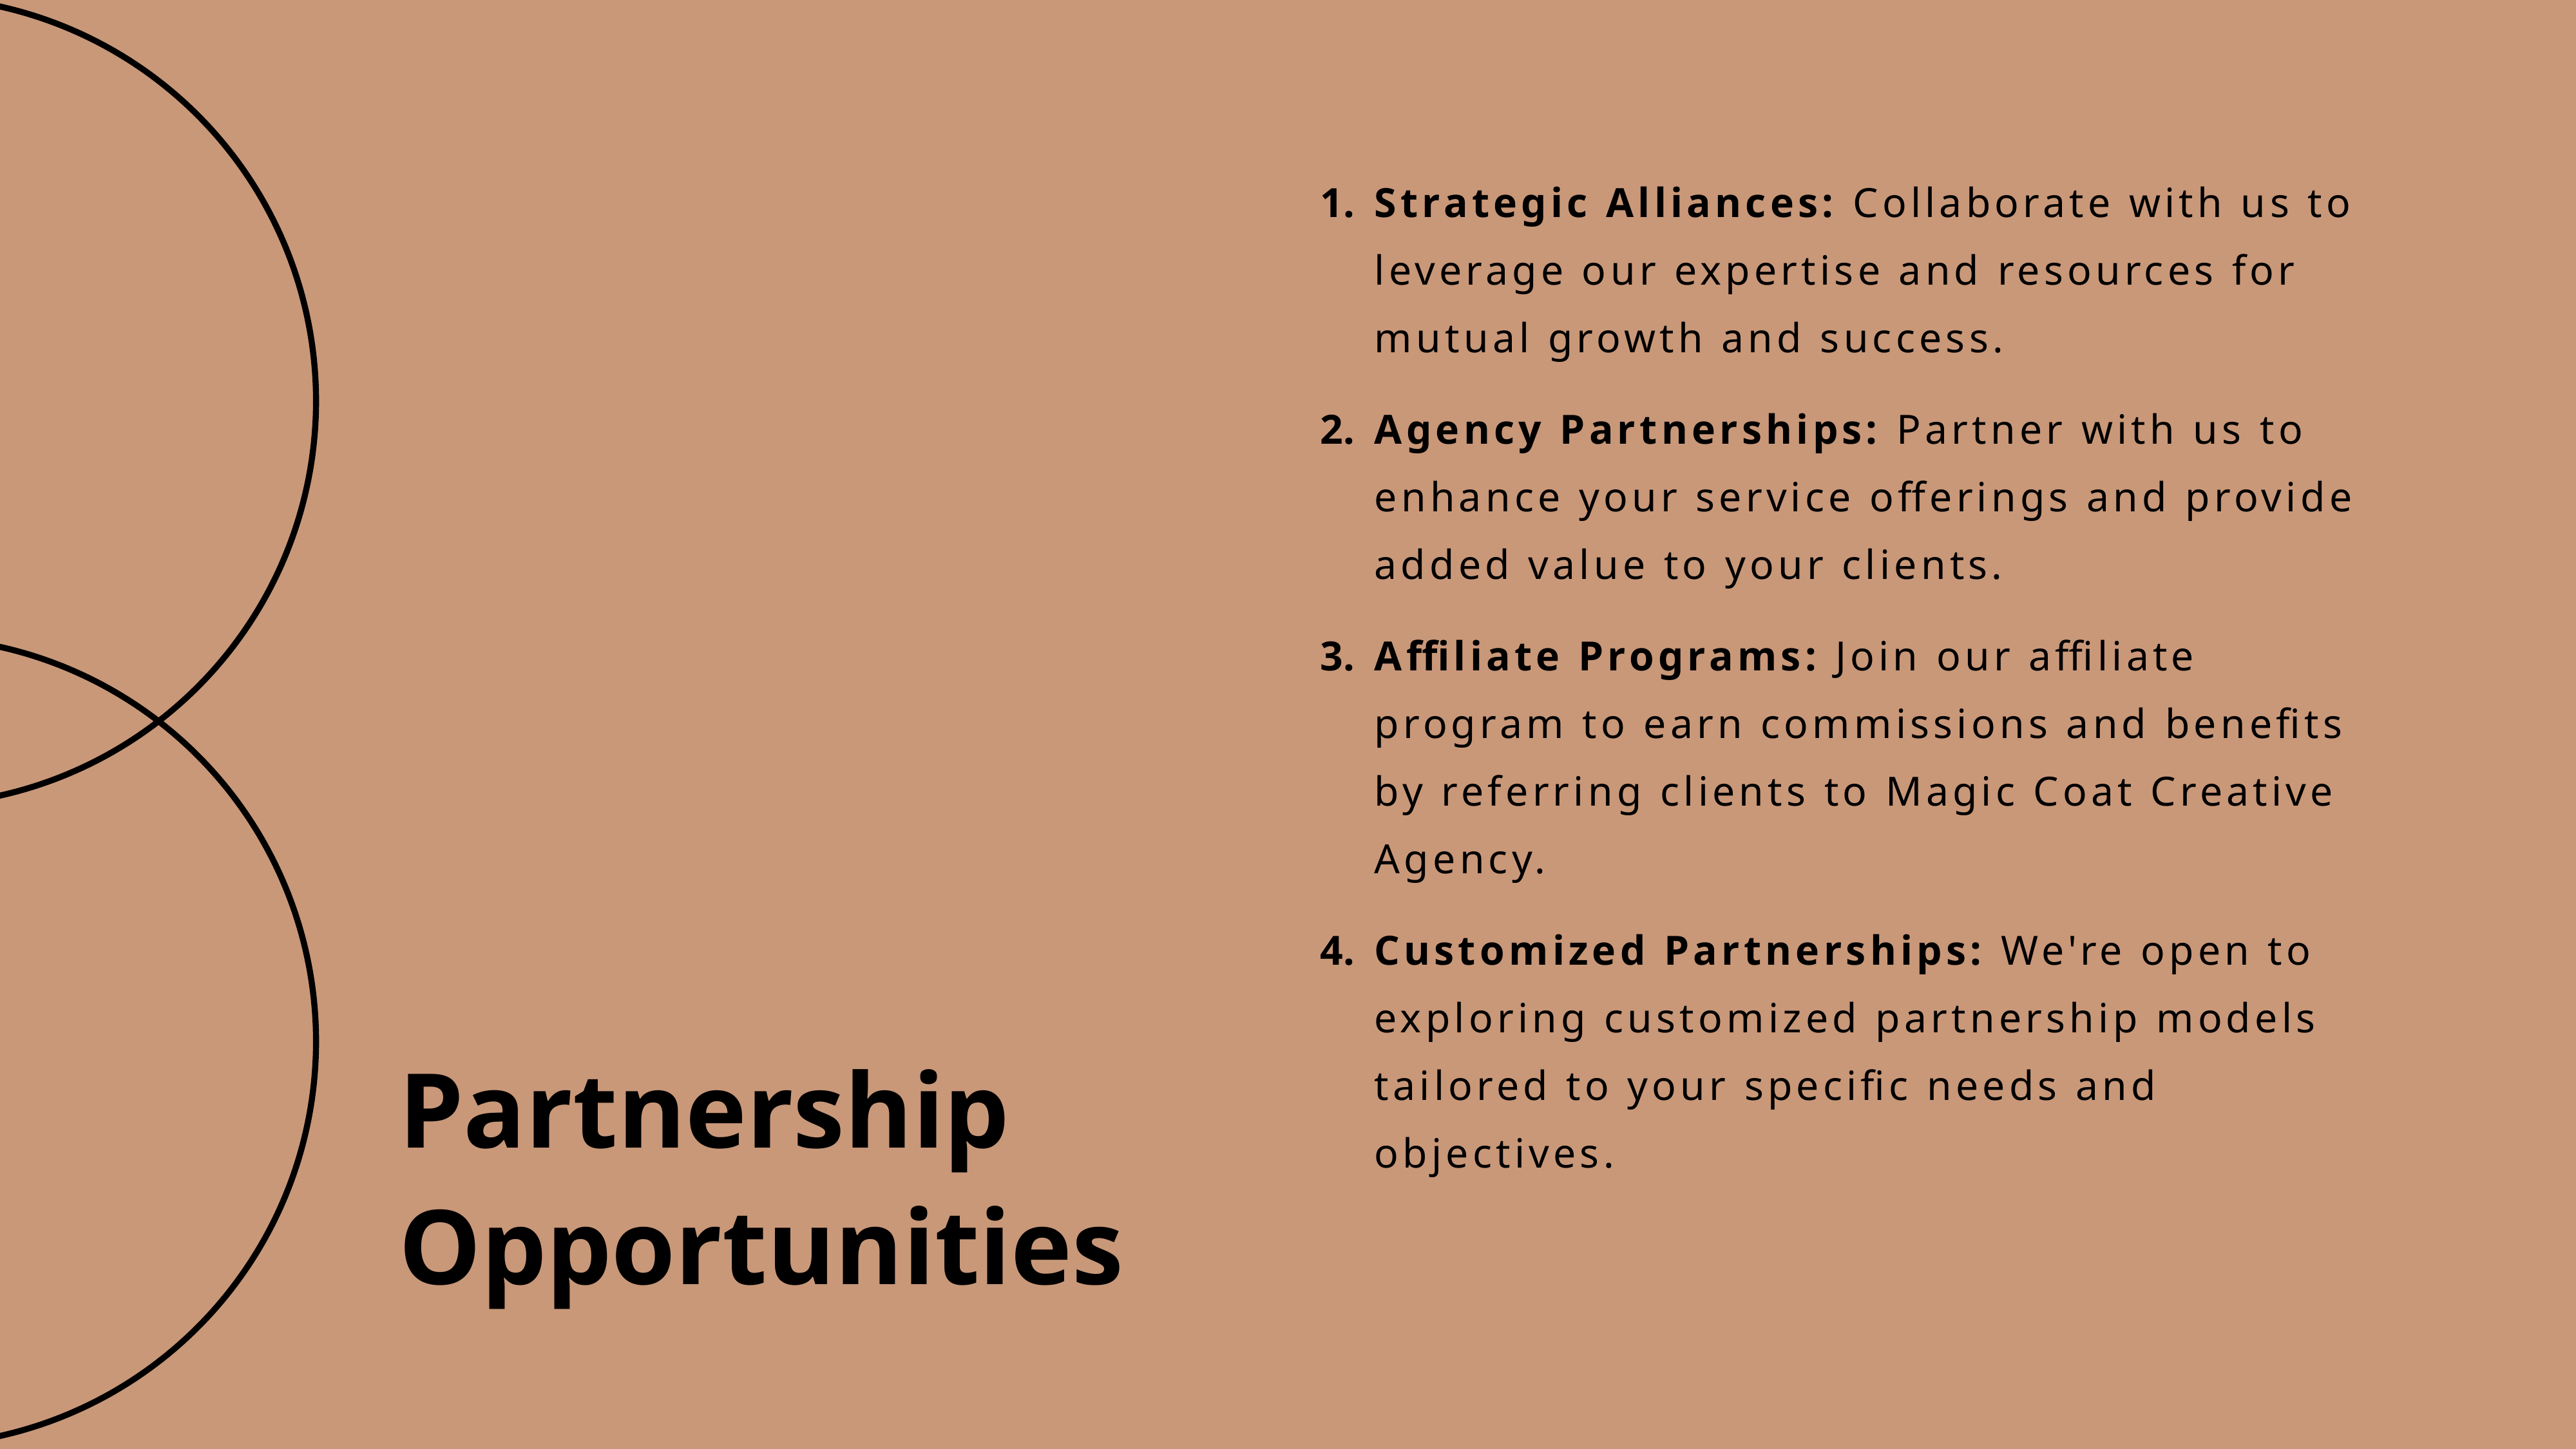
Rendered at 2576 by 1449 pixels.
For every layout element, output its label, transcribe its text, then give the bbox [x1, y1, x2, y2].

text_box Partnership Opportunities [389, 1027, 1167, 1310]
text_box Strategic Alliances: Collaborate with us to leverage our expertise and resources for mutual growth and success. Agency Partnerships: Partner with us to enhance your service offerings and provide added value to your clients. Affiliate Programs: Join our affiliate program to earn commissions and benefits by referring clients to Magic Coat Creative Agency. Customized Partnerships: We're open to exploring customized partnership models tailored to your specific needs and objectives. [1310, 153, 2416, 1181]
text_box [0, 0, 316, 1446]
